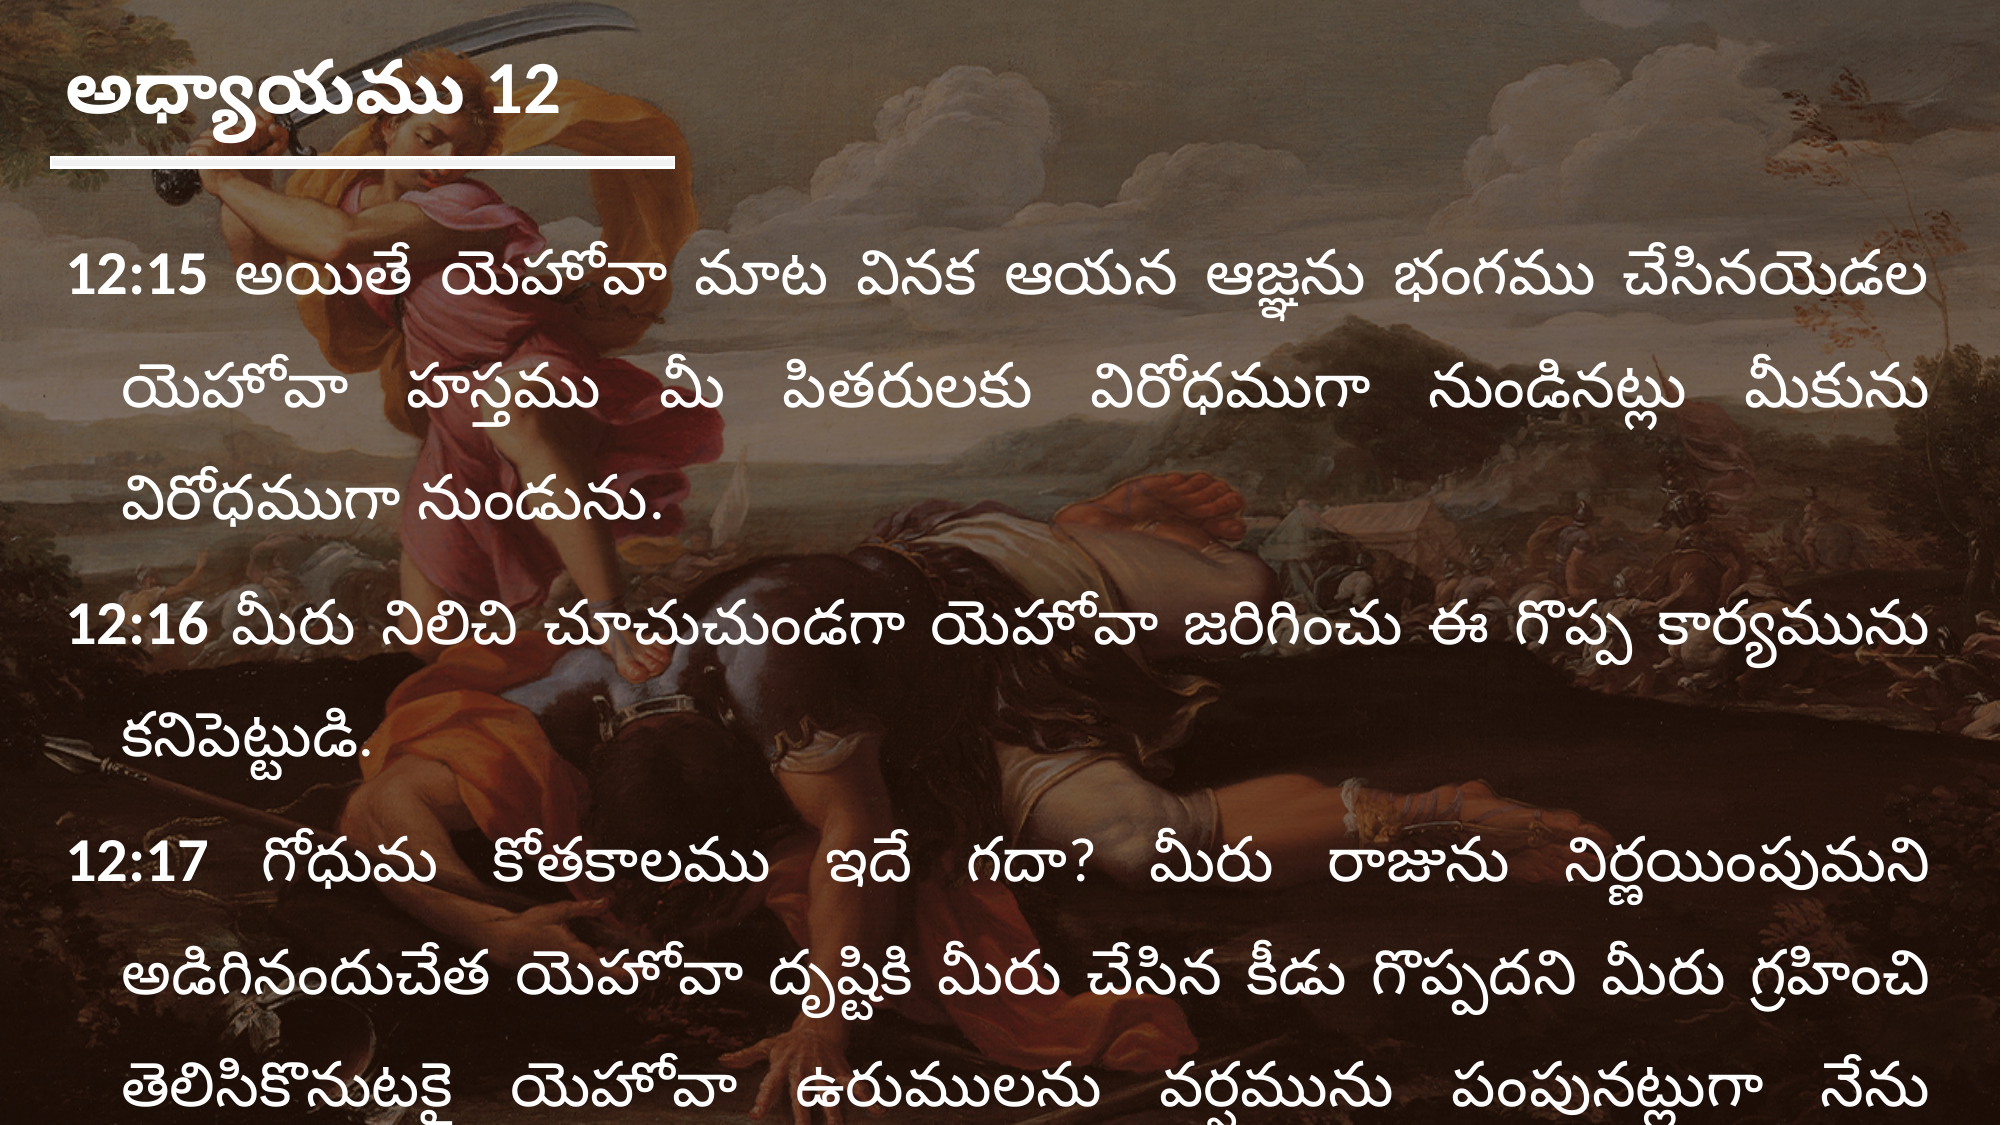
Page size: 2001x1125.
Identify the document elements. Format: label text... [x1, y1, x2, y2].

title అధ్యాయము 12 [50, 0, 1925, 167]
list 12:15 అయితే యెహోవా మాట వినక ఆయన ఆజ్ఞను భంగము చేసినయెడల యెహోవా హస్తము మీ పితరులకు విరోధముగా నుండినట్లు మీకును విరోధముగా నుండును. 12:16 మీరు నిలిచి చూచుచుండగా యెహోవా జరిగించు ఈ గొప్ప కార్యమును కనిపెట్టుడి. 12:17 గోధుమ కోతకాలము ఇదే గదా? మీరు రాజును నిర్ణయింపుమని అడిగినందుచేత యెహోవా దృష్టికి మీరు చేసిన కీడు గొప్పదని మీరు గ్రహించి తెలిసికొనుటకై యెహోవా ఉరుములను వర్షమును పంపునట్లుగా నేను ఆయనను వేడుకొనుచున్నాను. [50, 187, 1946, 1063]
picture [0, 0, 2000, 1125]
